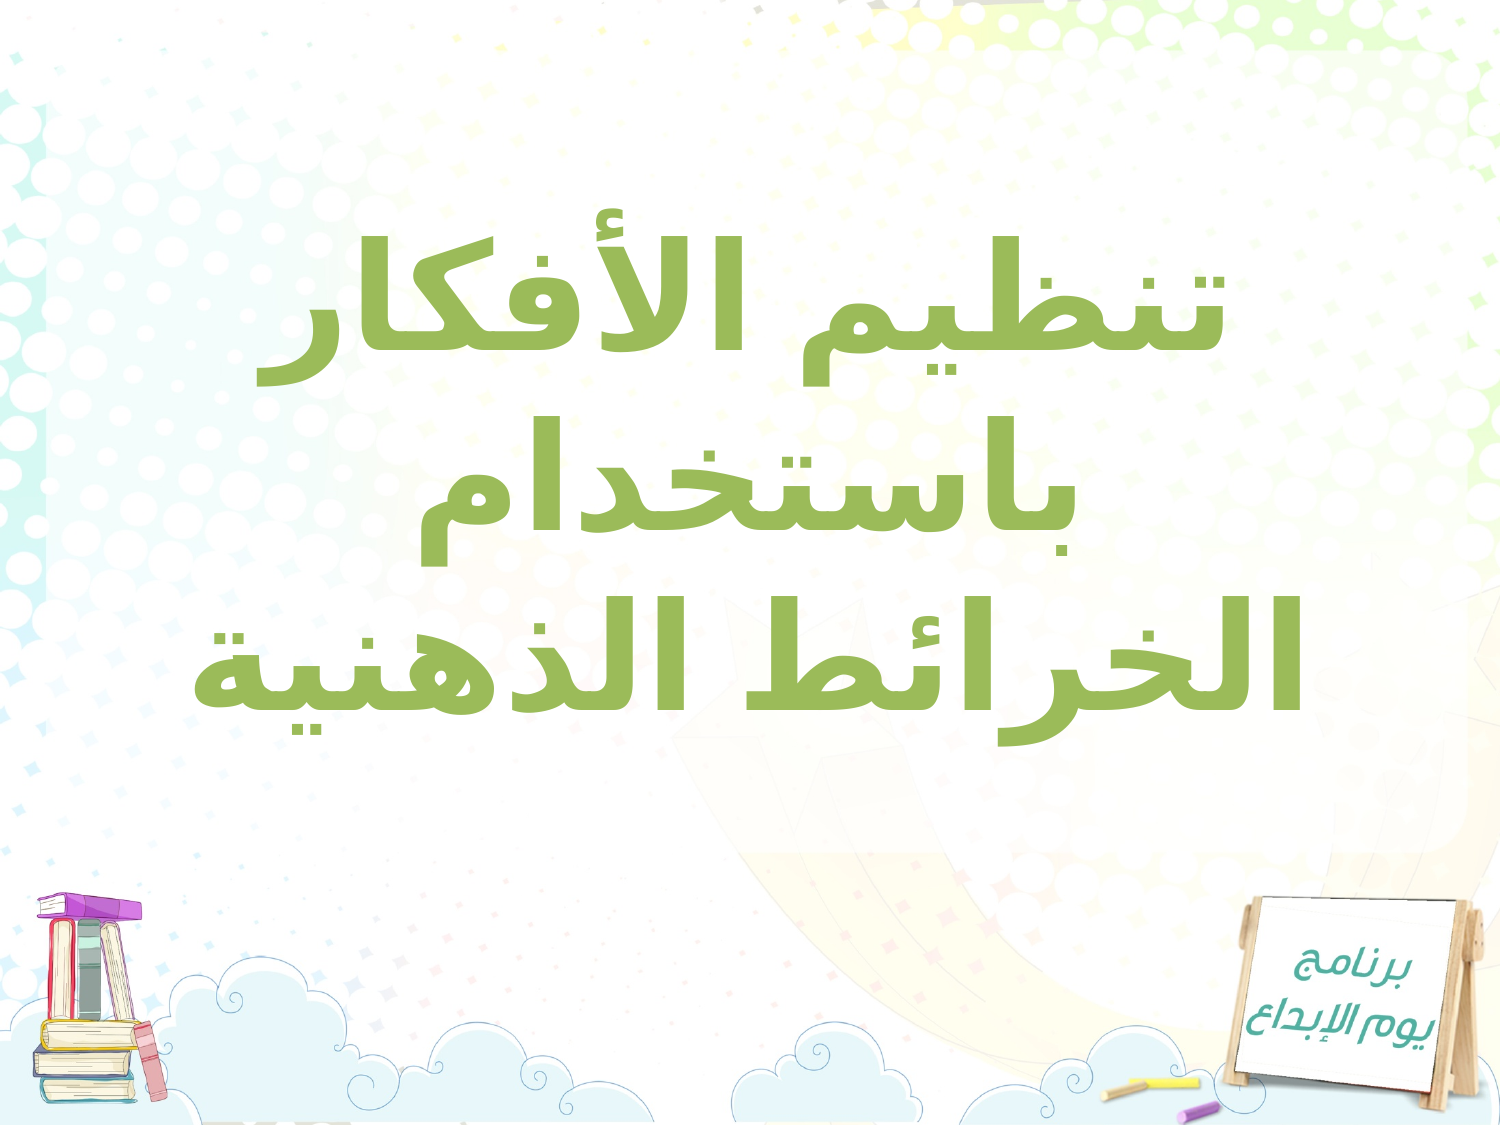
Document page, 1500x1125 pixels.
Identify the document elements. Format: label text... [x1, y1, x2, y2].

title تنظيم الأفكار باستخدام الخرائط الذهنية [112, 349, 1388, 591]
picture [0, 0, 1500, 1125]
